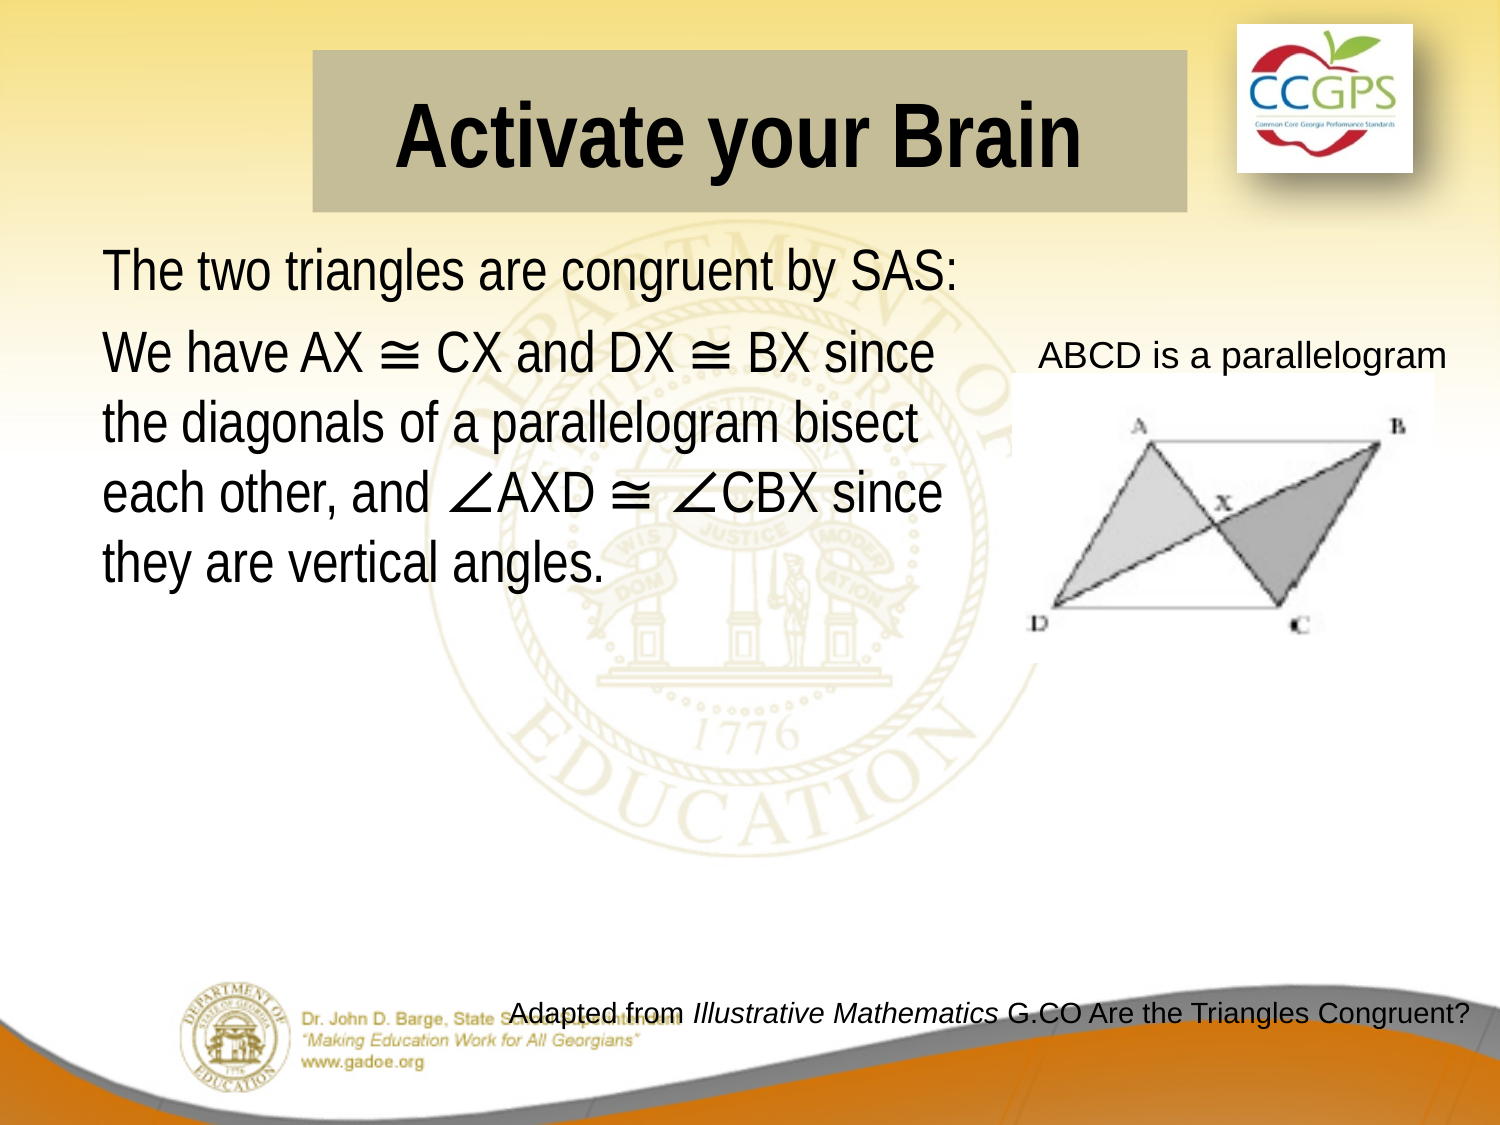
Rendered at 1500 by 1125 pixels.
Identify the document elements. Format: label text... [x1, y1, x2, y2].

subtitle The two triangles are congruent by SAS: We have AX ≅ CX and DX ≅ BX since the diagonals of a parallelogram bisect each other, and ∠AXD ≅ ∠CBX since they are vertical angles. [87, 224, 991, 988]
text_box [1012, 323, 1466, 663]
text_box Adapted from Illustrative Mathematics G.CO Are the Triangles Congruent? [494, 986, 1487, 1037]
picture [0, 0, 1500, 1125]
title Activate your Brain [312, 49, 1188, 213]
